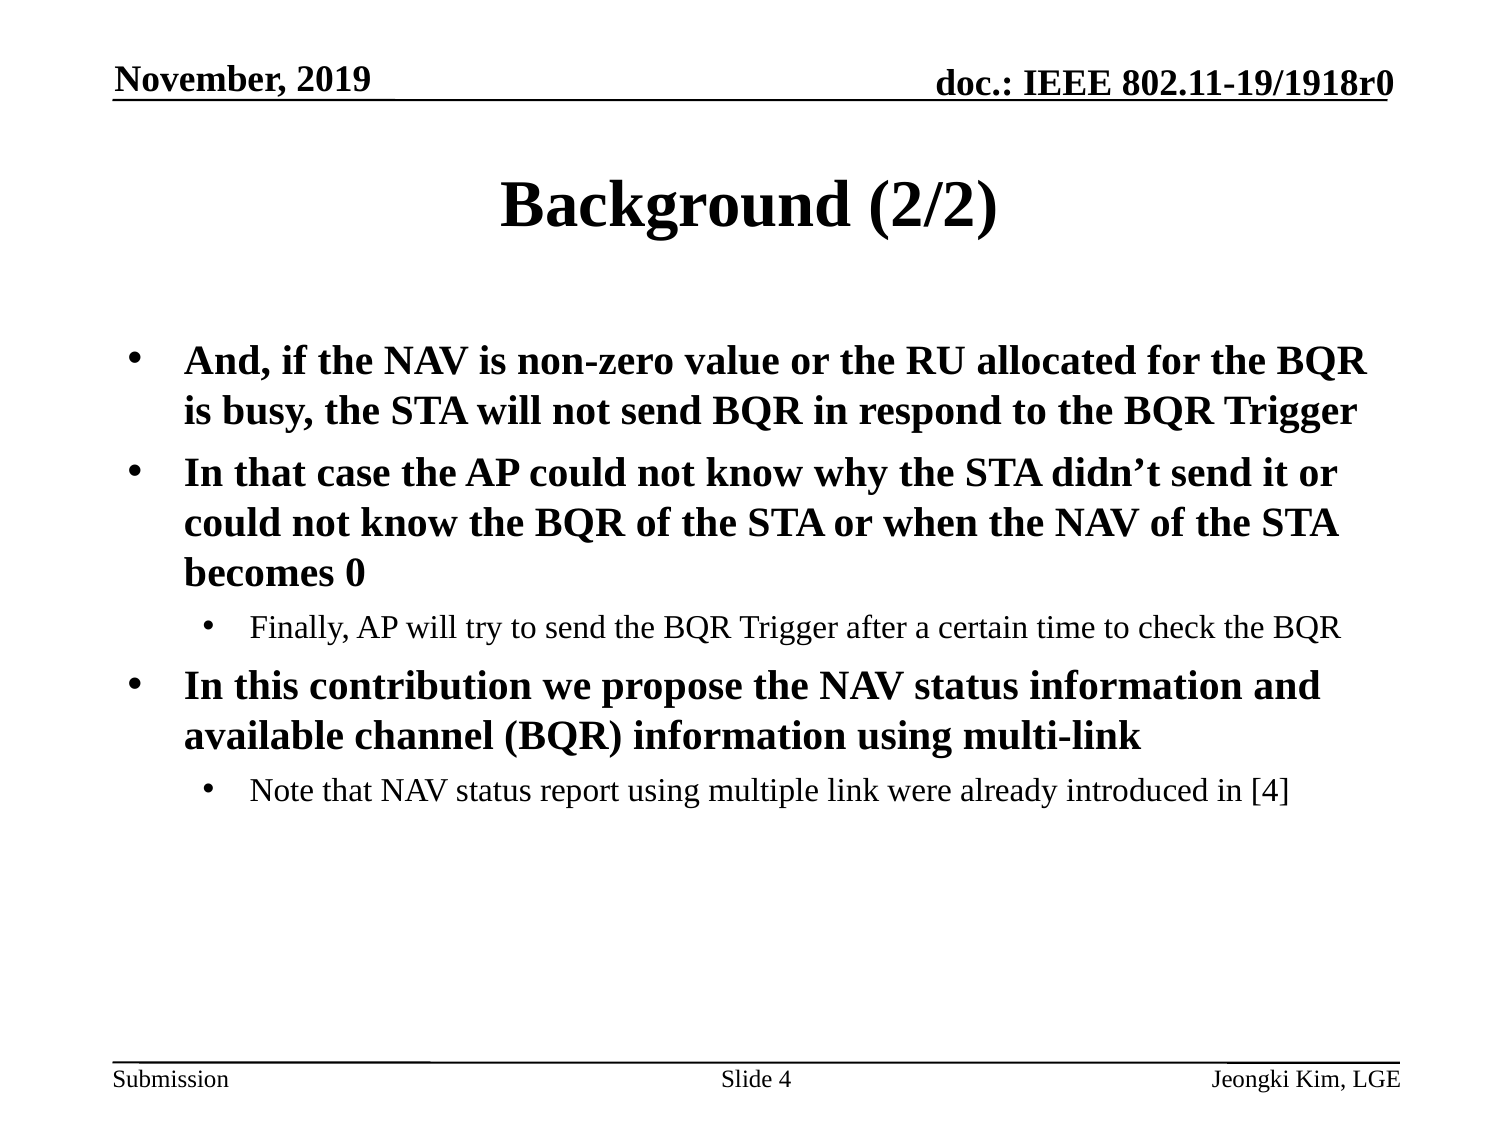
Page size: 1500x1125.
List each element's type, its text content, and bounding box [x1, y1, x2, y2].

slide_number Slide 4 [712, 1061, 800, 1123]
footer Jeongki Kim, LGE [878, 1061, 1402, 1093]
list And, if the NAV is non-zero value or the RU allocated for the BQR is busy, the STA will not send BQR in respond to the BQR Trigger In that case the AP could not know why the STA didn’t send it or could not know the BQR of the STA or when the NAV of the STA becomes 0 Finally, AP will try to send the BQR Trigger after a certain time to check the BQR In this contribution we propose the NAV status information and available channel (BQR) information using multi-link Note that NAV status report using multiple link were already introduced in [4] [112, 324, 1388, 1000]
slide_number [114, 54, 423, 100]
title Background (2/2) [112, 112, 1388, 288]
